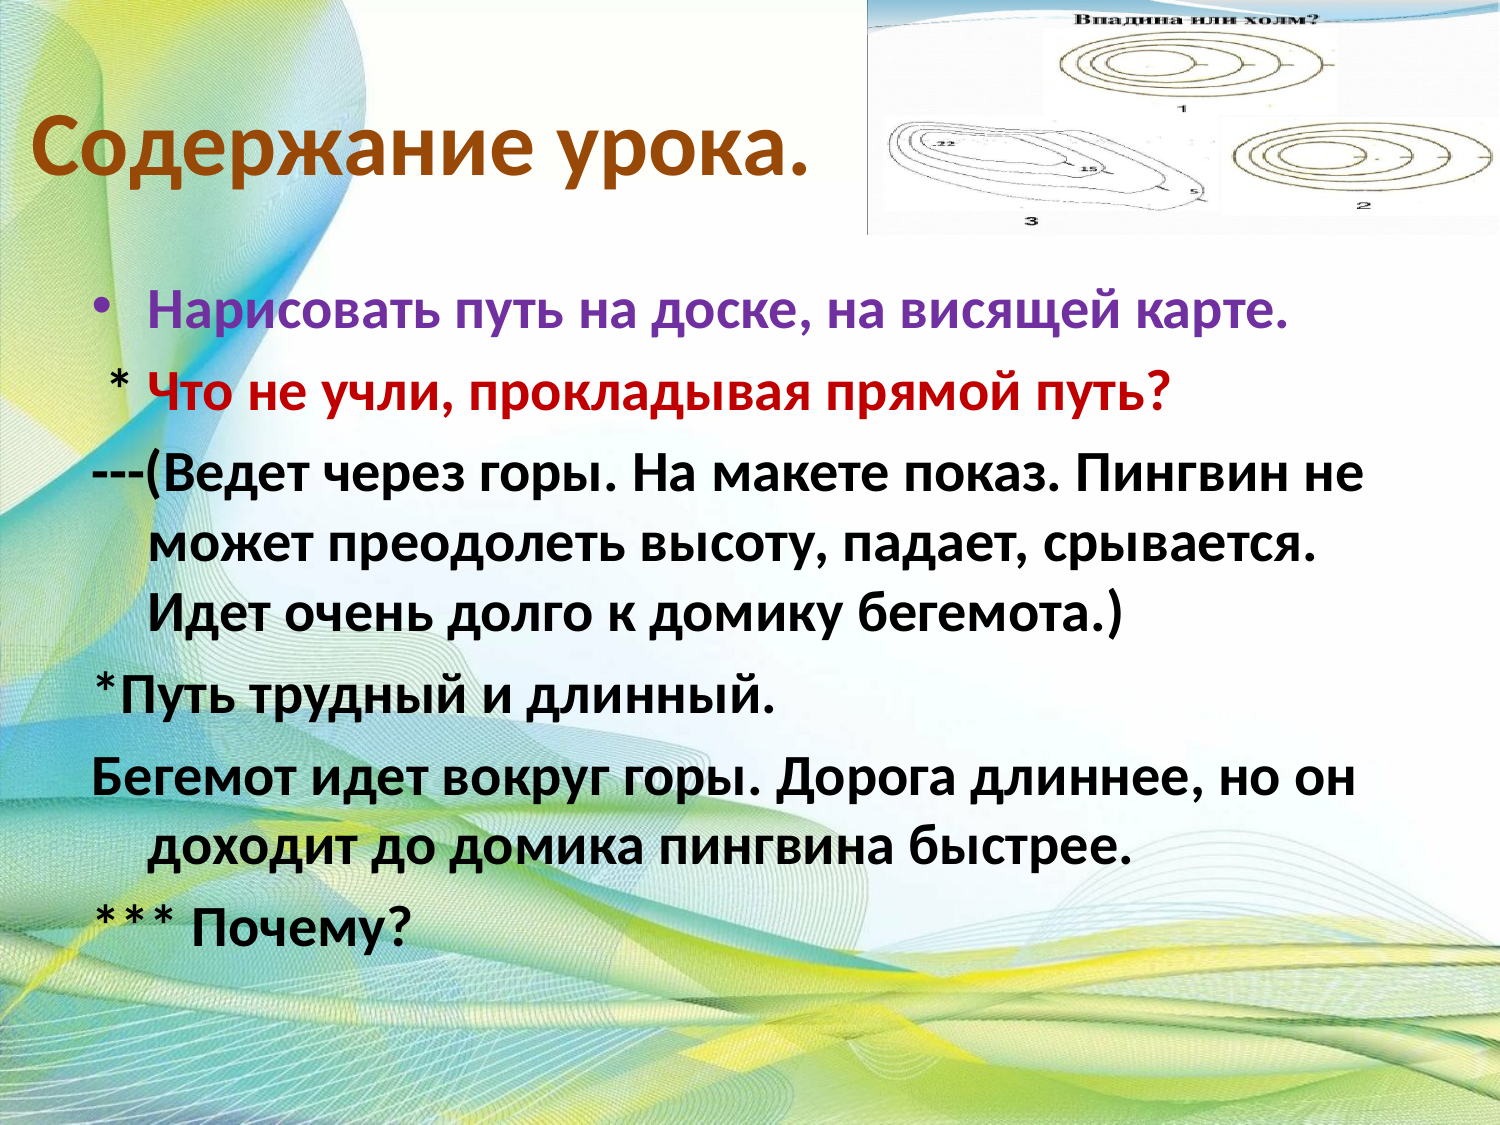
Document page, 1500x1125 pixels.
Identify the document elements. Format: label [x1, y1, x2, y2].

picture [866, 0, 1500, 235]
list [0, 0, 1500, 1125]
